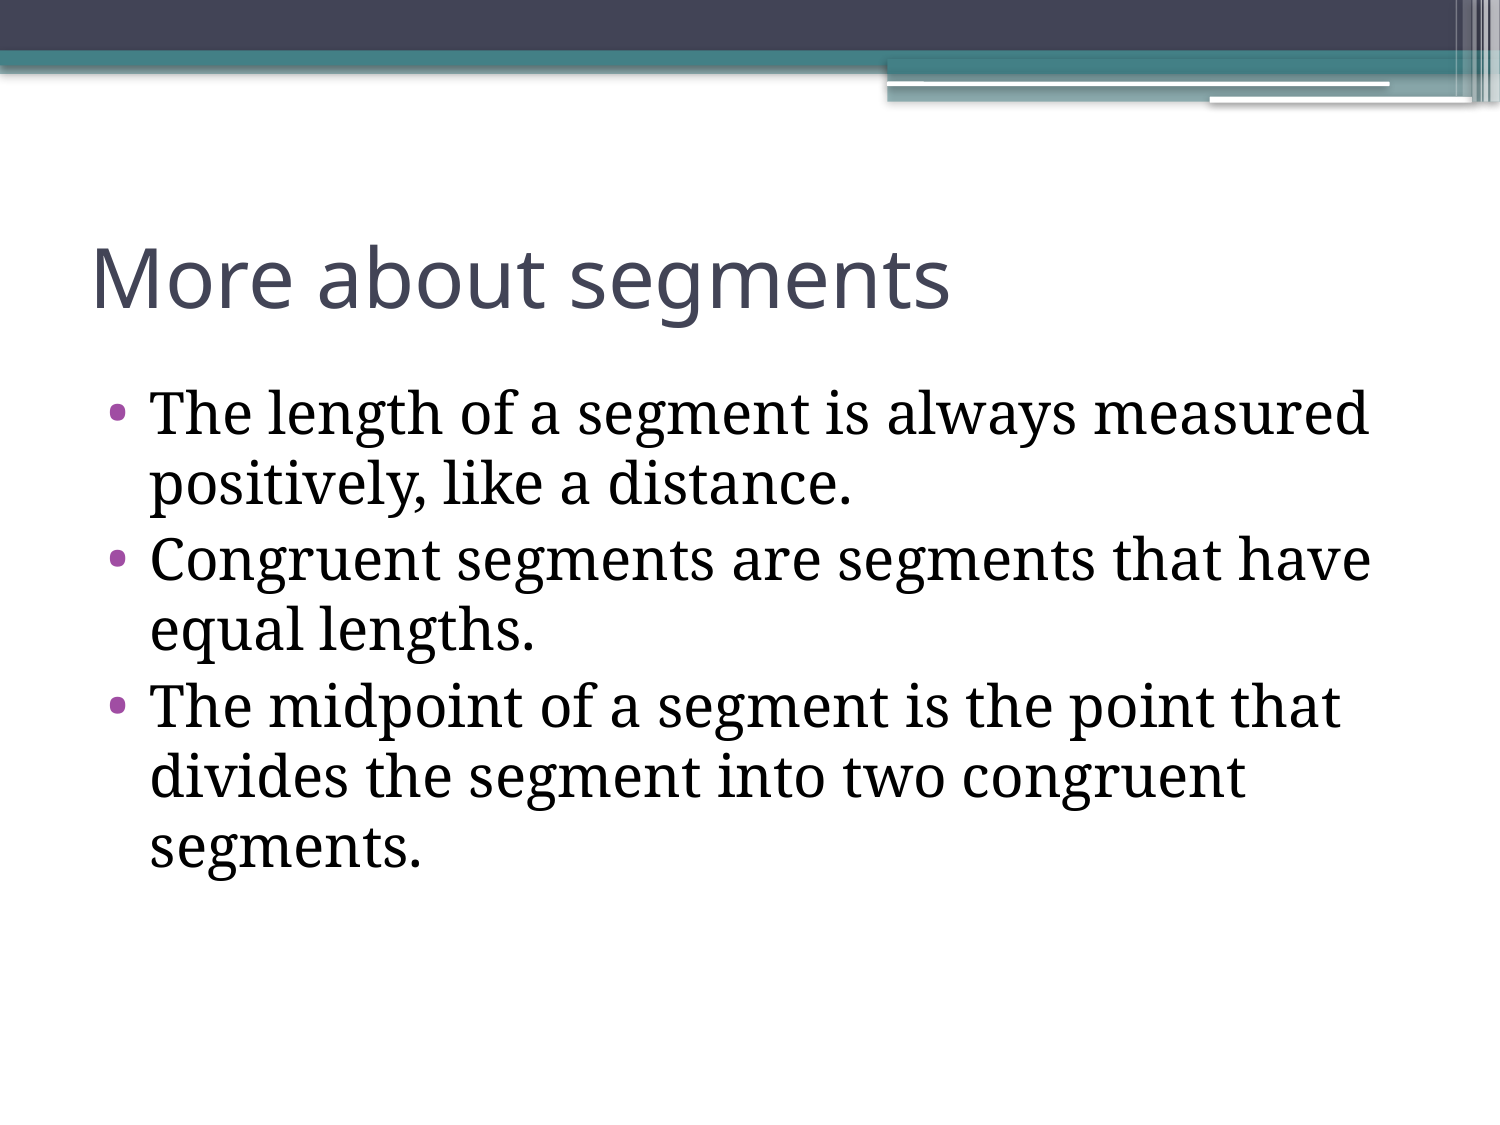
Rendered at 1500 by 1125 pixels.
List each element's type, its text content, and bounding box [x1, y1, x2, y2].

list The length of a segment is always measured positively, like a distance. Congruent segments are segments that have equal lengths. The midpoint of a segment is the point that divides the segment into two congruent segments. [75, 368, 1425, 1079]
title More about segments [75, 187, 1425, 363]
